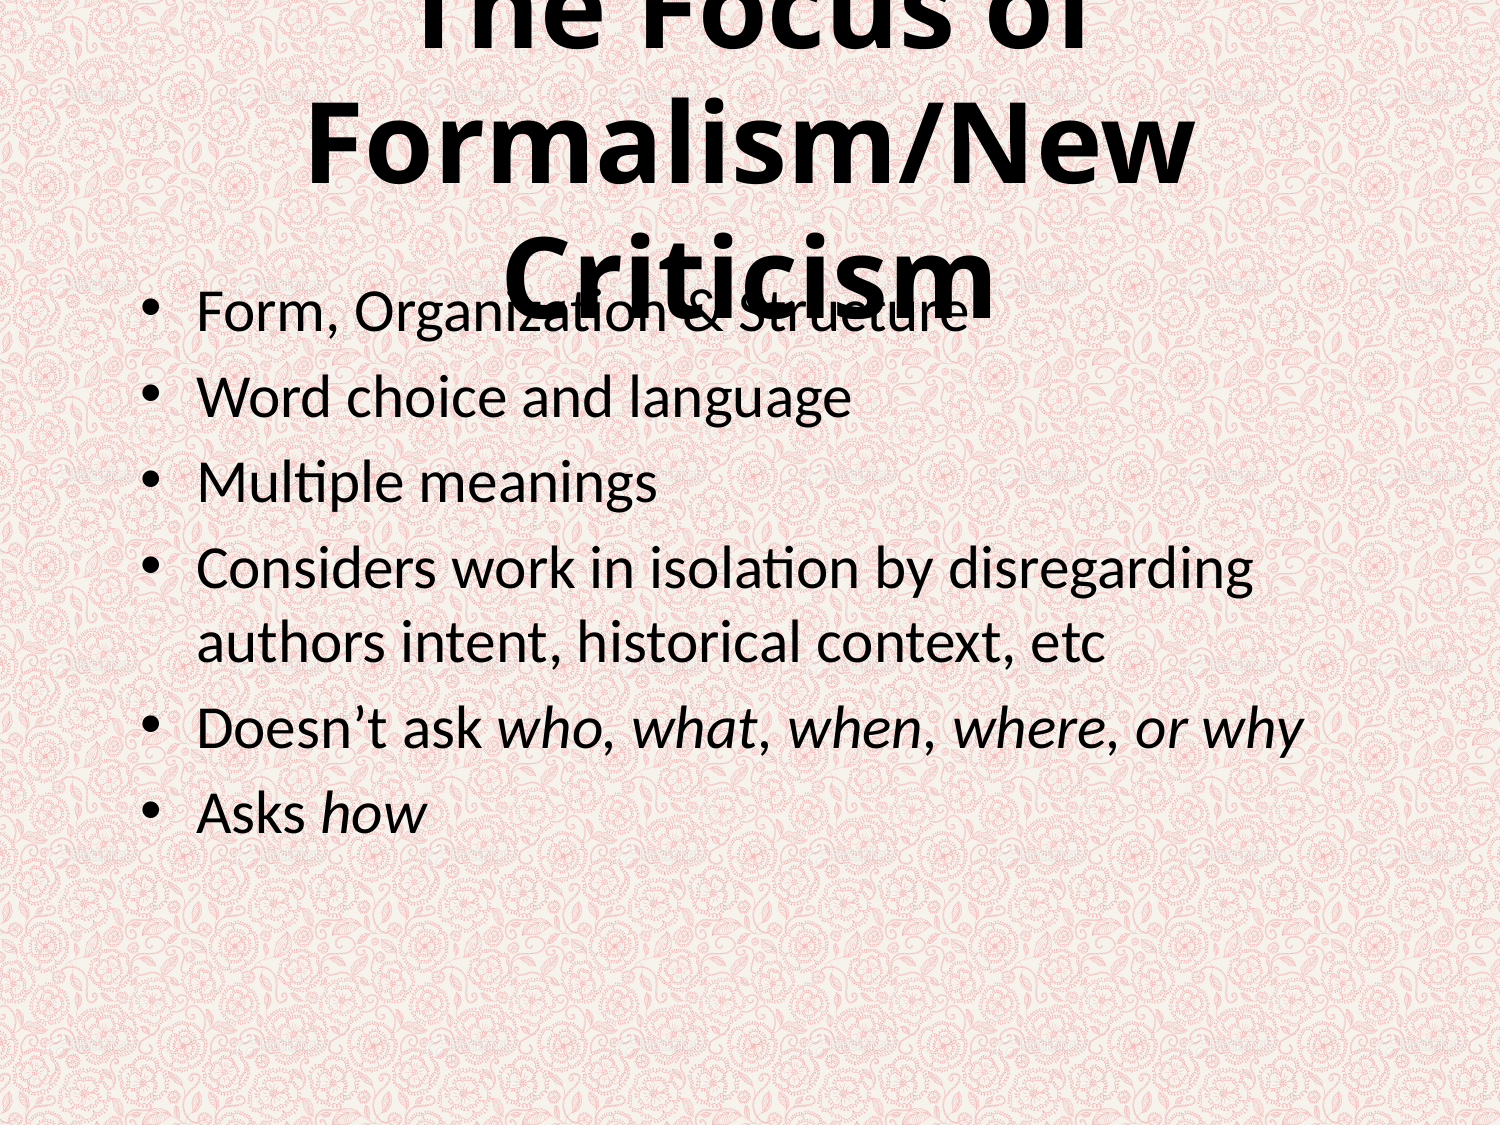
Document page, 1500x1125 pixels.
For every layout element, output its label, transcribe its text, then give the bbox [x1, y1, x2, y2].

title The Focus of Formalism/New Criticism [75, 45, 1425, 233]
list Form, Organization & Structure Word choice and language Multiple meanings Considers work in isolation by disregarding authors intent, historical context, etc Doesn’t ask who, what, when, where, or why Asks how [125, 262, 1350, 863]
